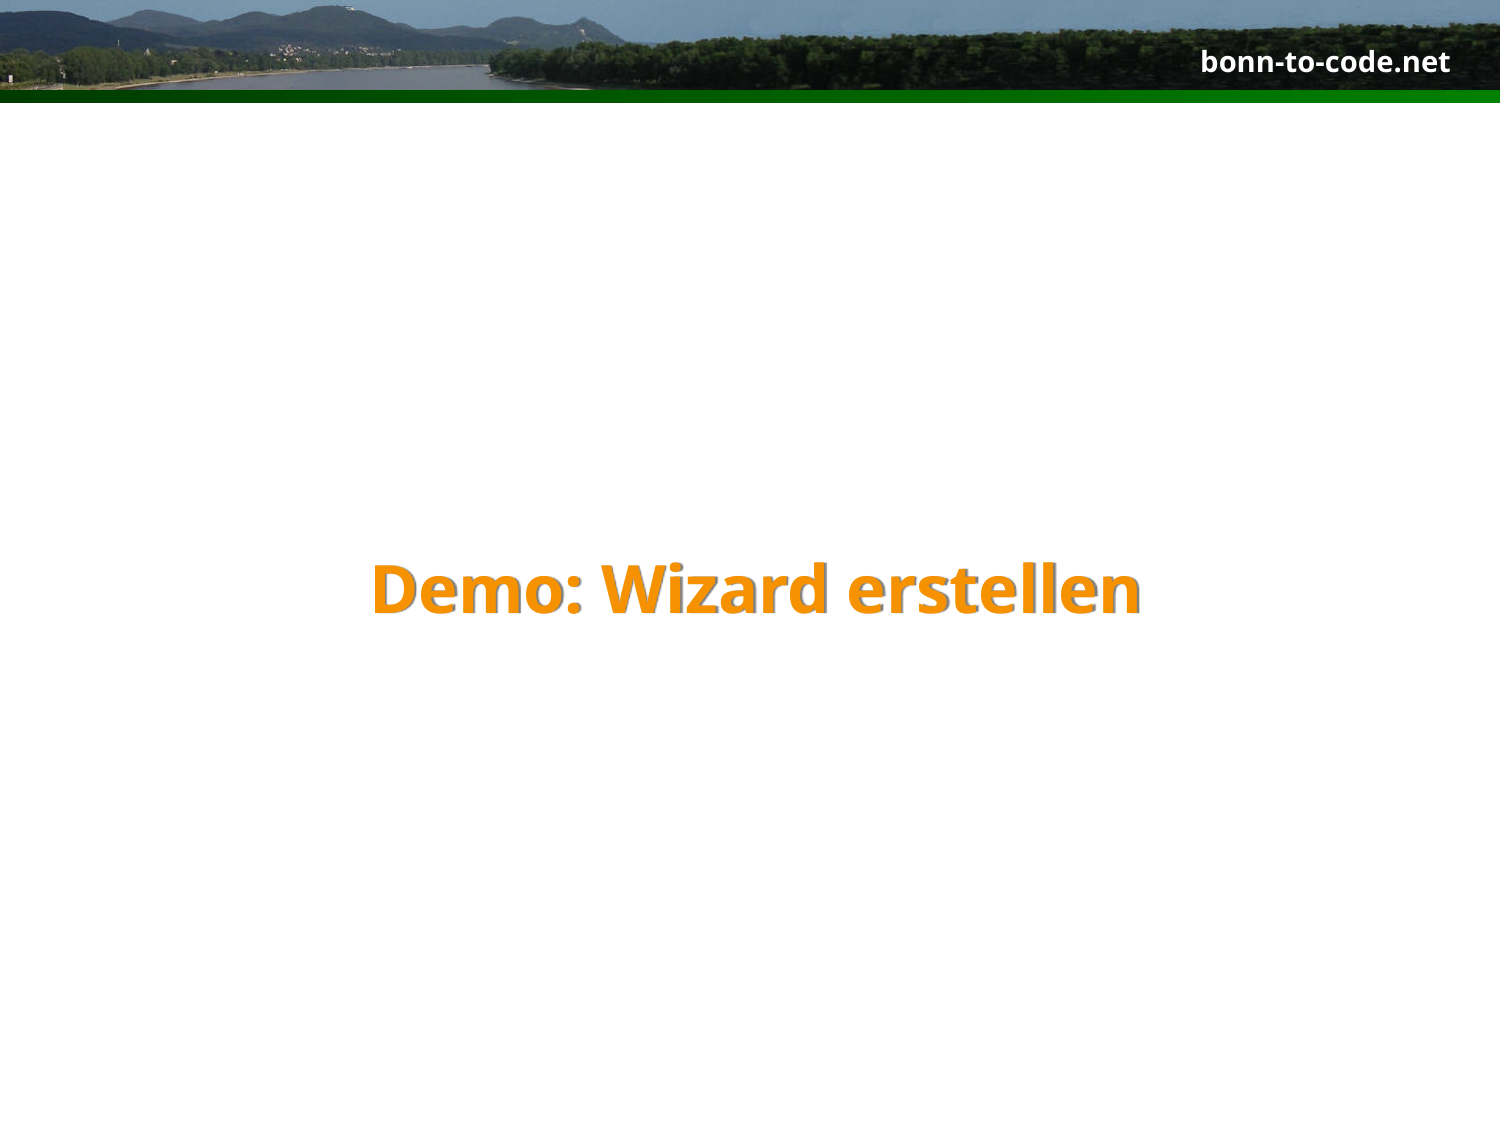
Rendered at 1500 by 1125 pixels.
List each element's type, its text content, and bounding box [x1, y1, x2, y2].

picture [0, 0, 1500, 90]
title Demo: Wizard erstellen [118, 538, 1394, 658]
